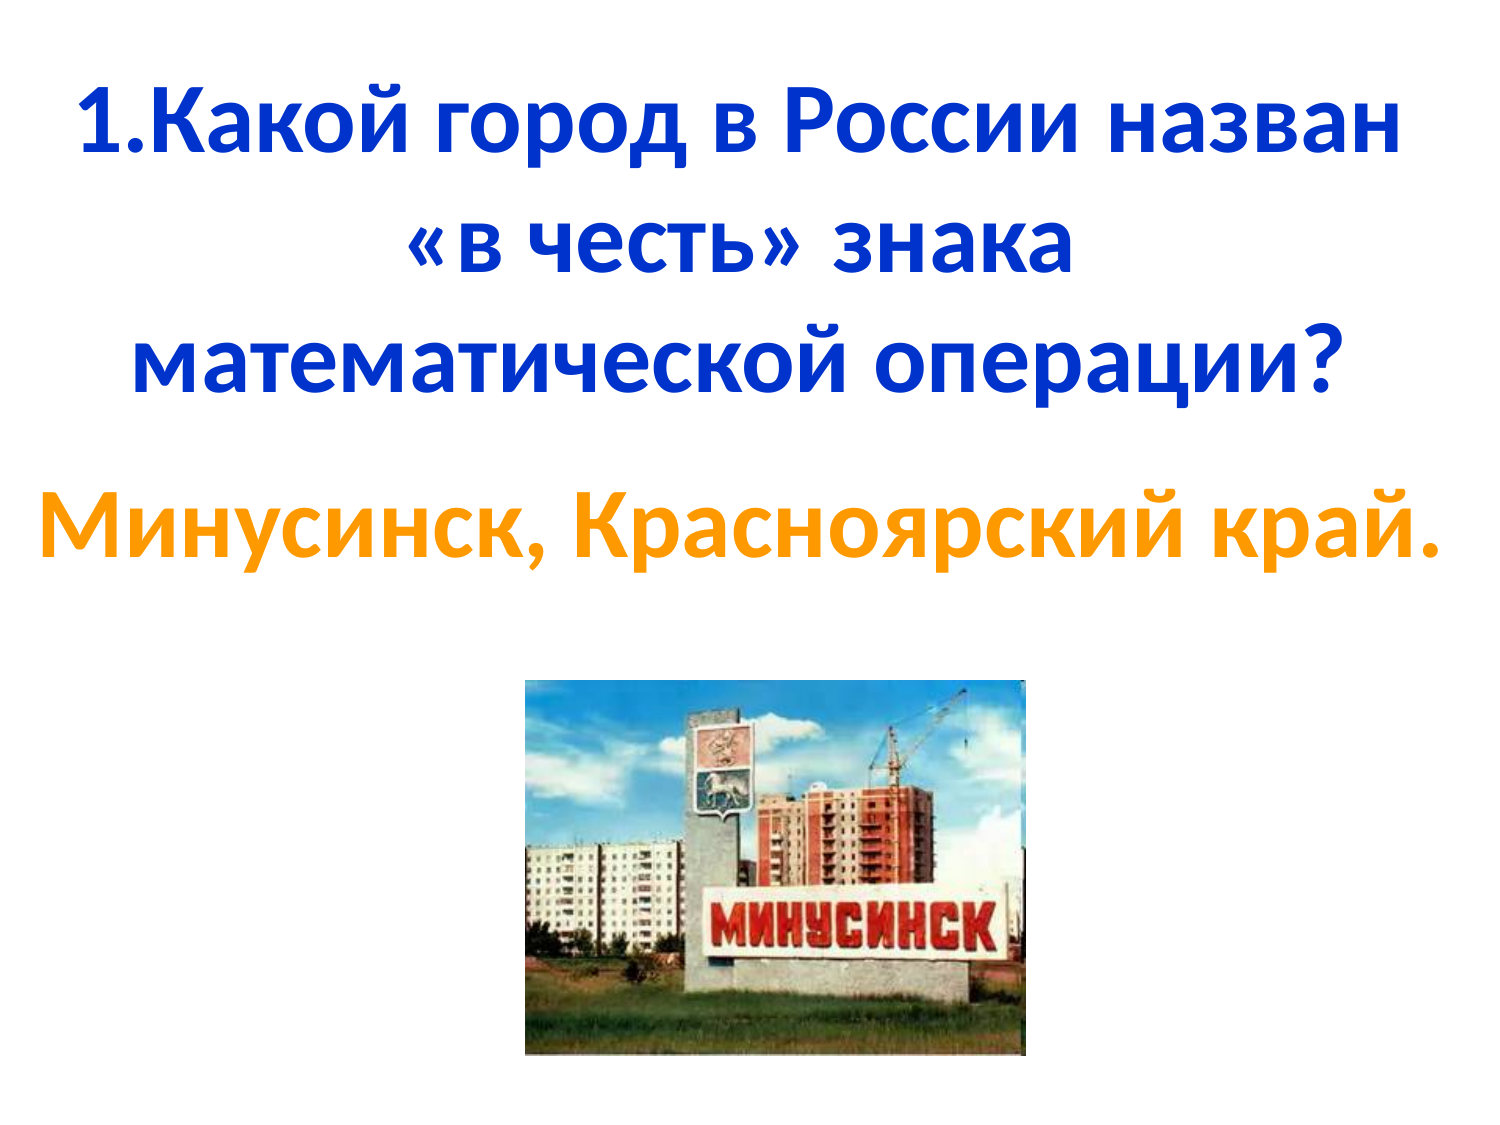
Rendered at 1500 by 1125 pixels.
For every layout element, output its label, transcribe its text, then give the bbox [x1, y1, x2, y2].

text_box Минусинск, Красноярский край. [0, 450, 1483, 604]
picture [525, 680, 1026, 1056]
text_box 1.Какой город в России назван «в честь» знака математической операции? [53, 45, 1425, 327]
